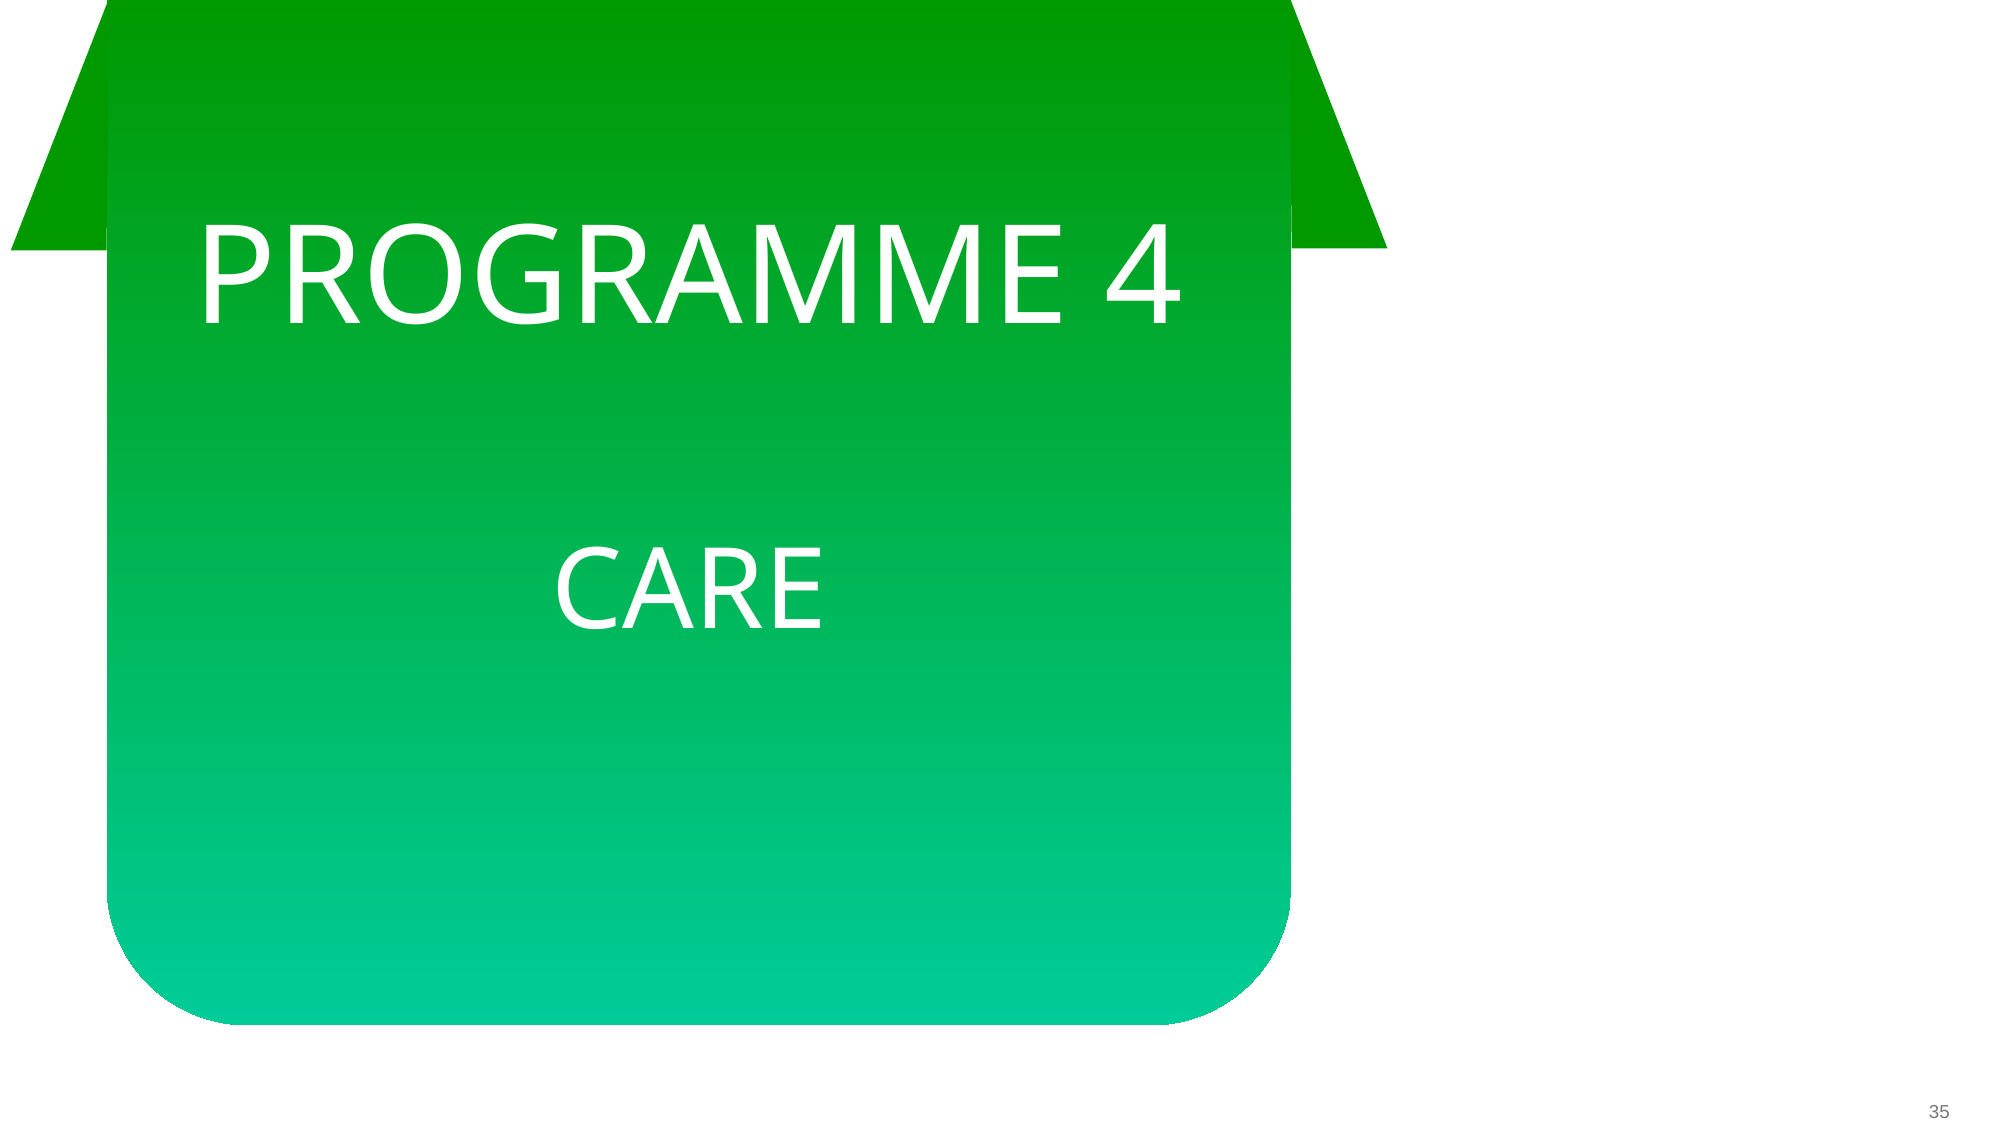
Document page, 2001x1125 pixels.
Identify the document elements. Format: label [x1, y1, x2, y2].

text_box [10, 0, 1388, 1026]
